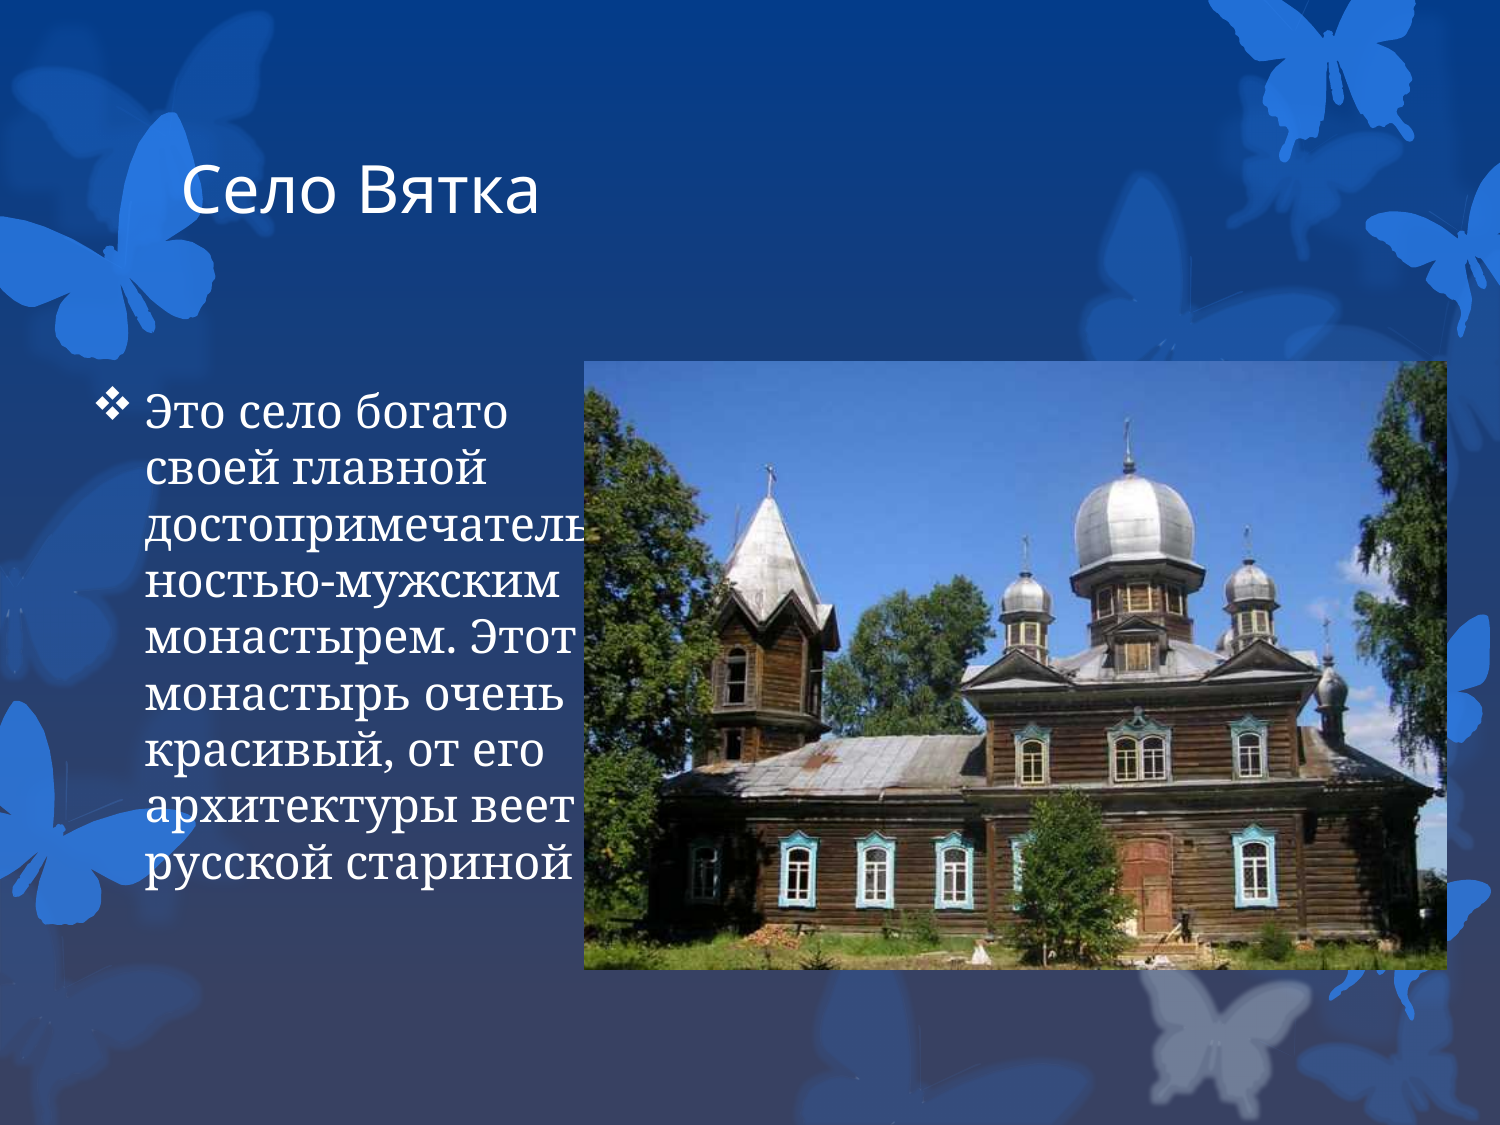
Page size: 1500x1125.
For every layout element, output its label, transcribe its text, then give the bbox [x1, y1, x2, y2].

picture [584, 361, 1448, 971]
list Это село богато своей главной достопримечательностью-мужским монастырем. Этот монастырь очень красивый, от его архитектуры веет русской стариной [76, 302, 609, 968]
title Село Вятка [165, 110, 1335, 263]
